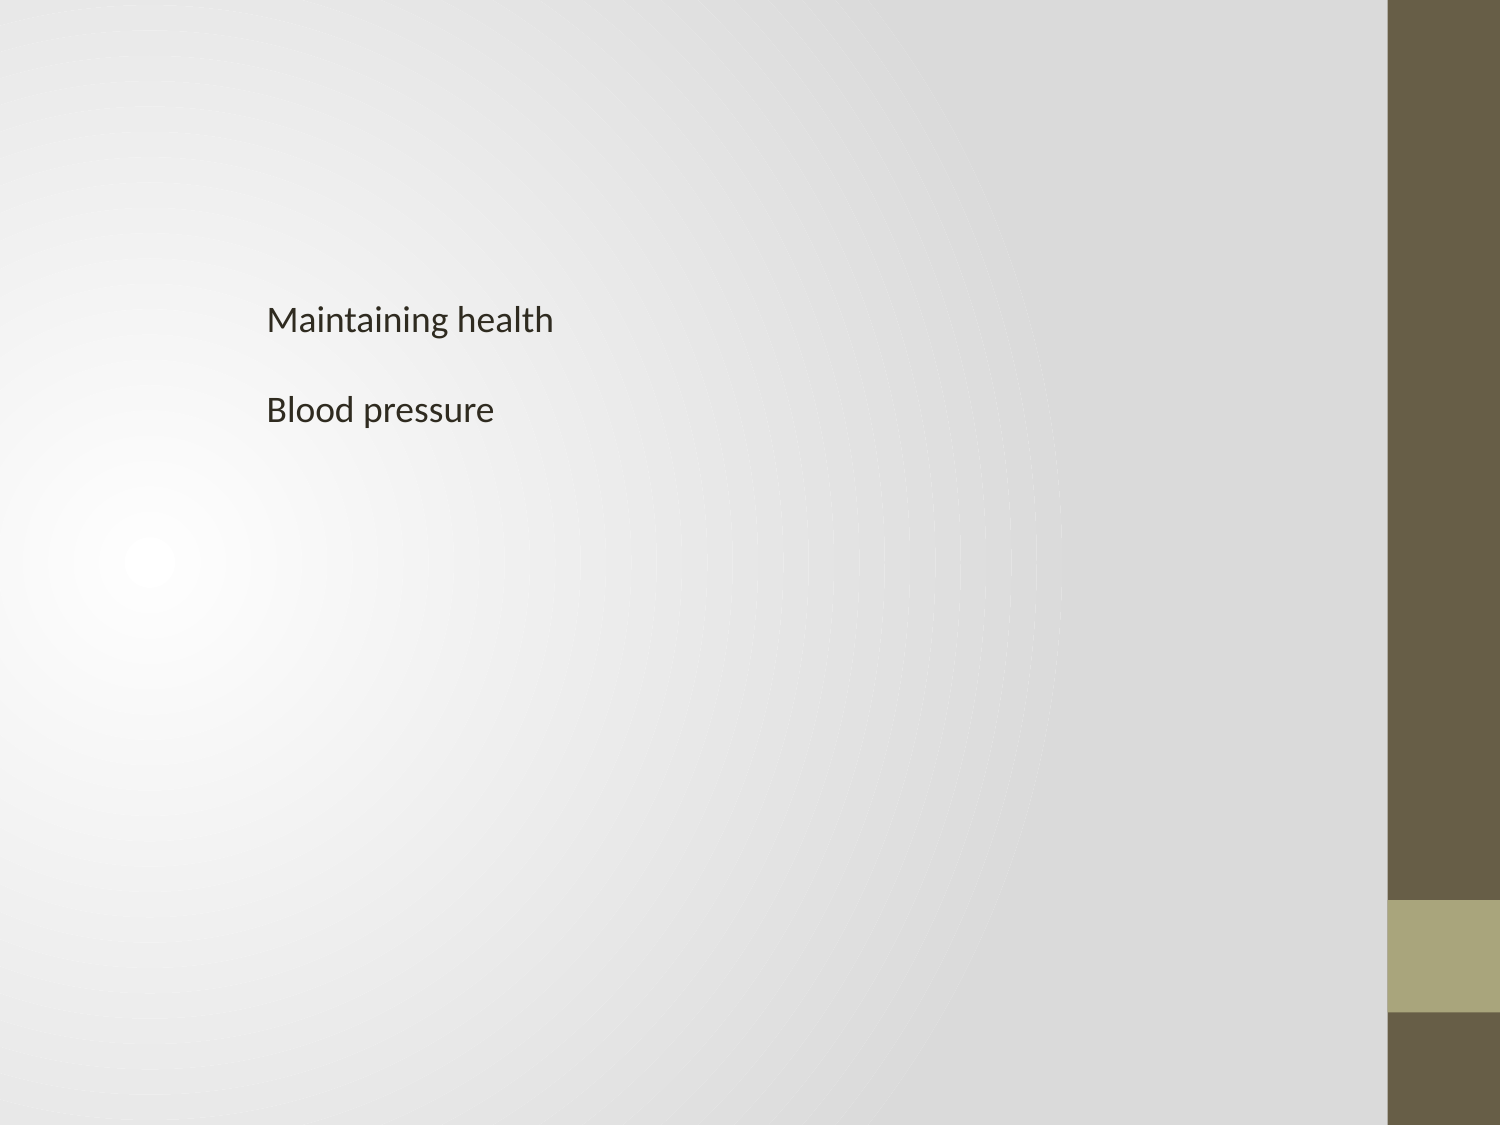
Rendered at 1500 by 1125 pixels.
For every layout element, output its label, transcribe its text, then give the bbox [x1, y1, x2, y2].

text_box Maintaining health Blood pressure [251, 287, 570, 438]
